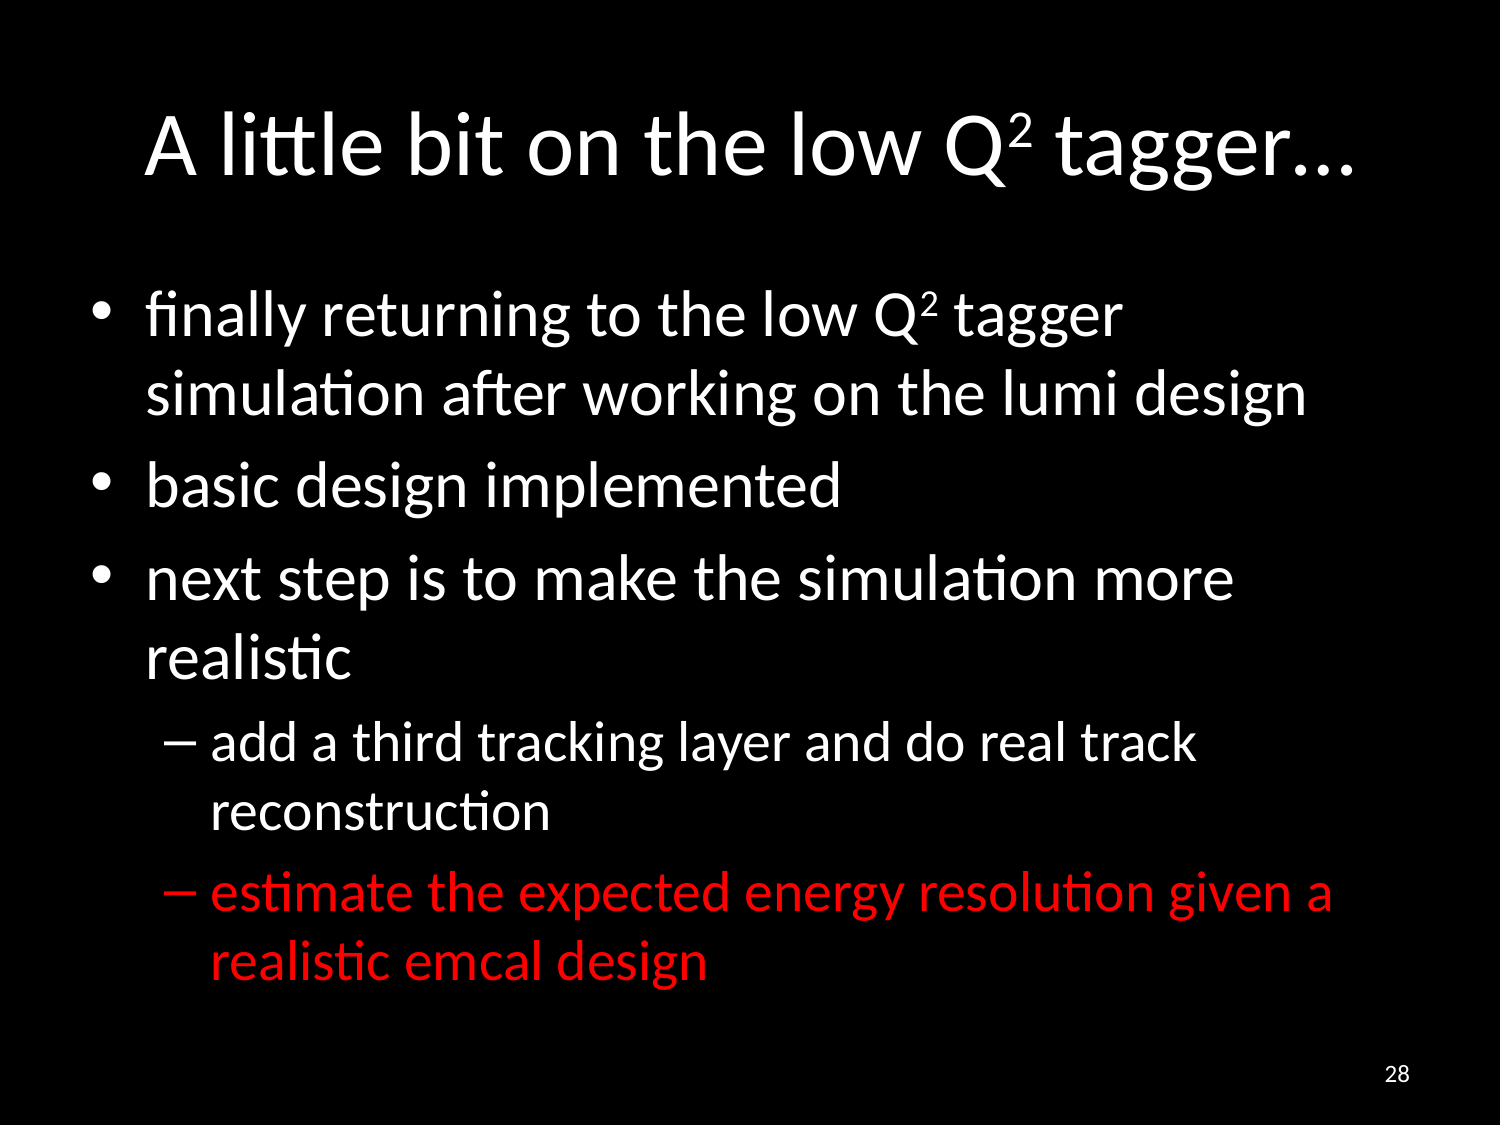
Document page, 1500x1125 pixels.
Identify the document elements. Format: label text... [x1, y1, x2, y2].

list finally returning to the low Q2 tagger simulation after working on the lumi design basic design implemented next step is to make the simulation more realistic add a third tracking layer and do real track reconstruction estimate the expected energy resolution given a realistic emcal design [75, 262, 1425, 1005]
title A little bit on the low Q2 tagger… [75, 45, 1425, 233]
slide_number 28 [1074, 1042, 1425, 1103]
